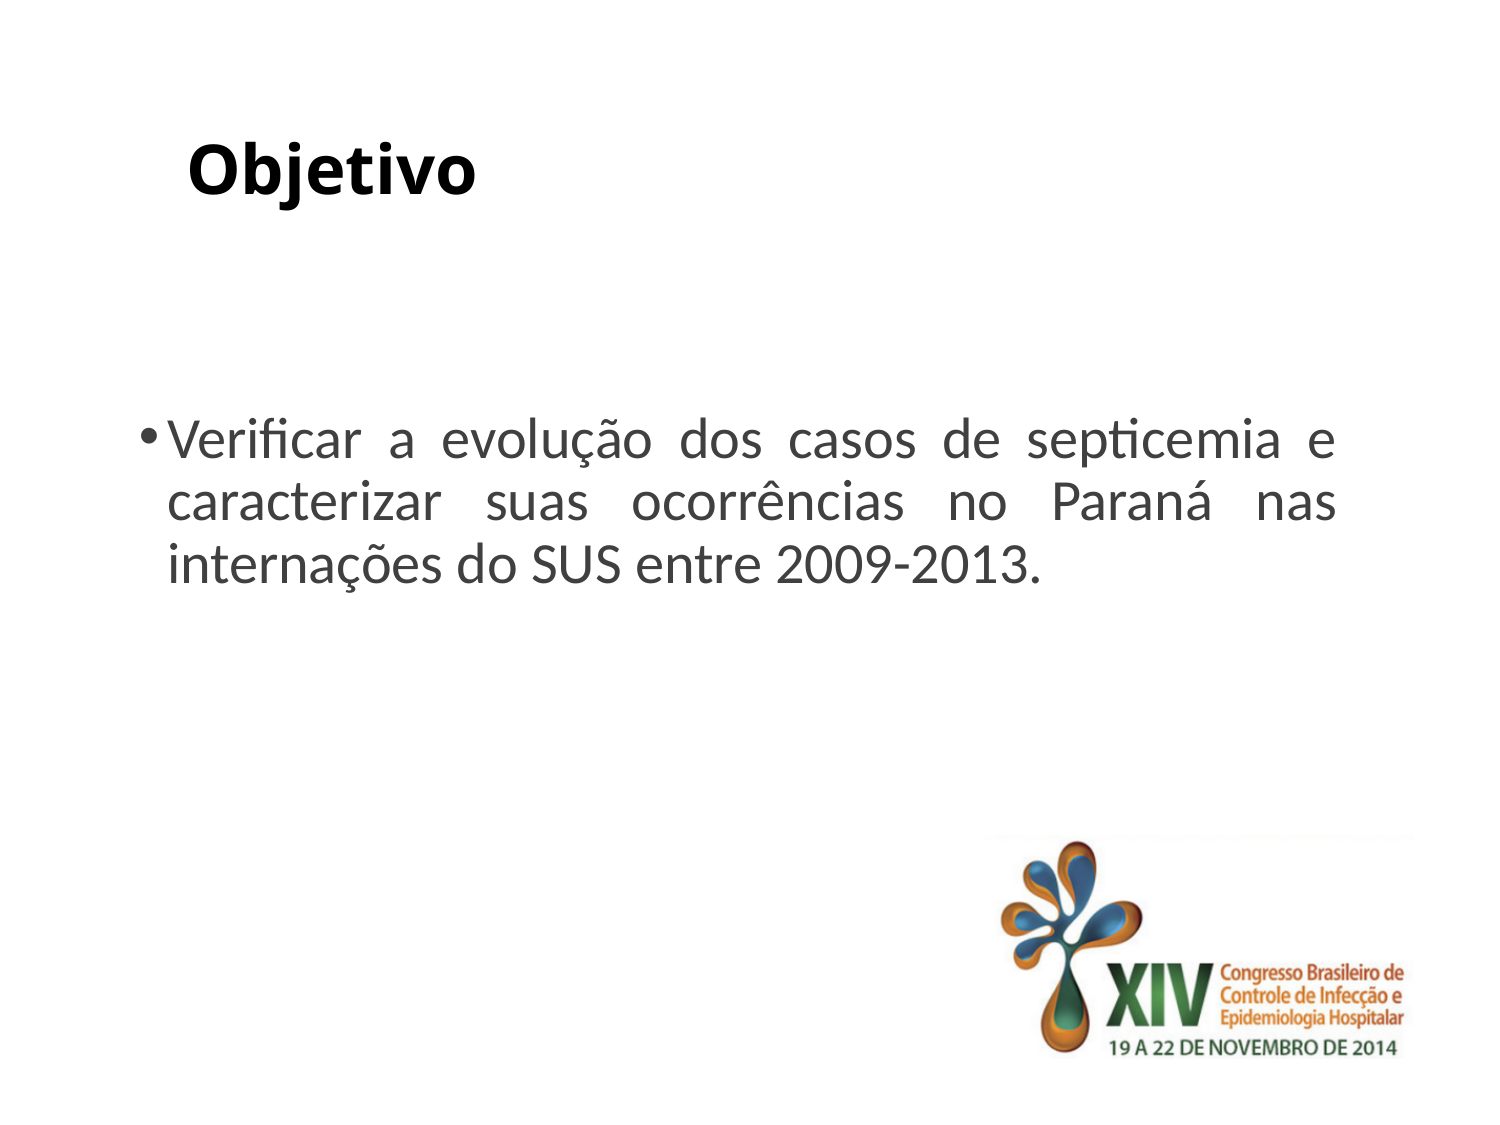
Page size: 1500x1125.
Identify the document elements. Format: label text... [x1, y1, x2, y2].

title Objetivo [171, 78, 1324, 266]
picture [985, 834, 1414, 1059]
list Verificar a evolução dos casos de septicemia e caracterizar suas ocorrências no Paraná nas internações do SUS entre 2009-2013. [123, 400, 1353, 976]
